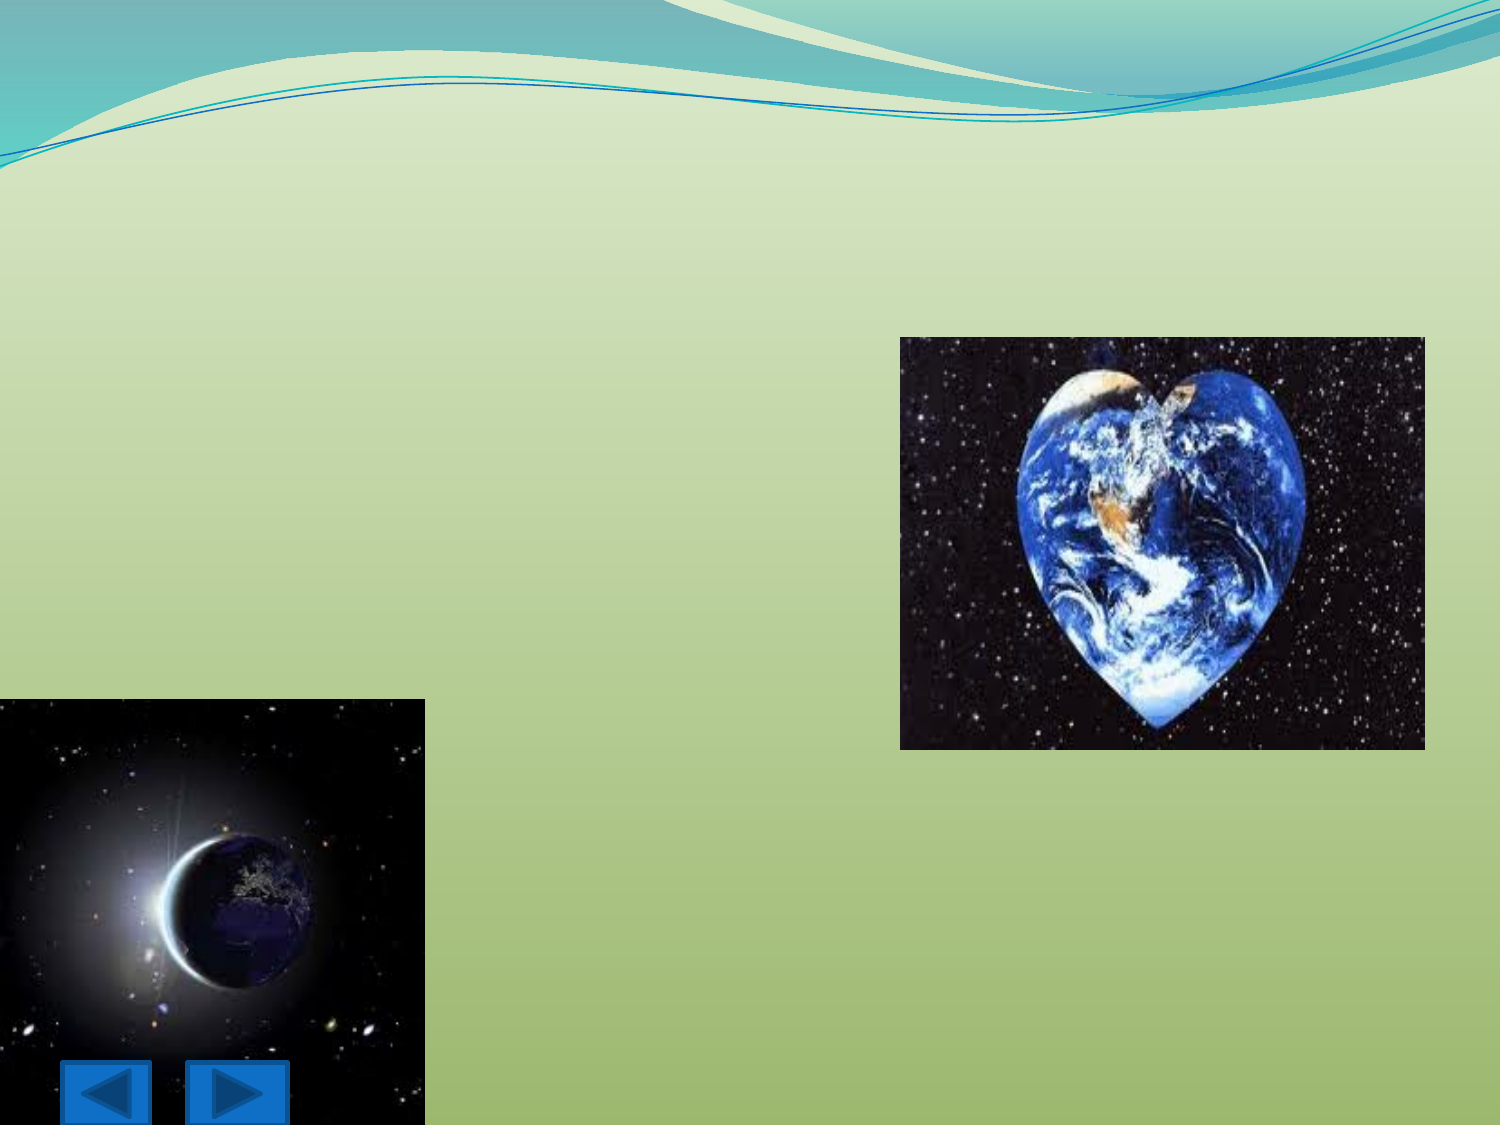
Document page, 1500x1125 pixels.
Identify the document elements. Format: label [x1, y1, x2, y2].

picture [899, 337, 1426, 751]
list [0, 699, 426, 1125]
